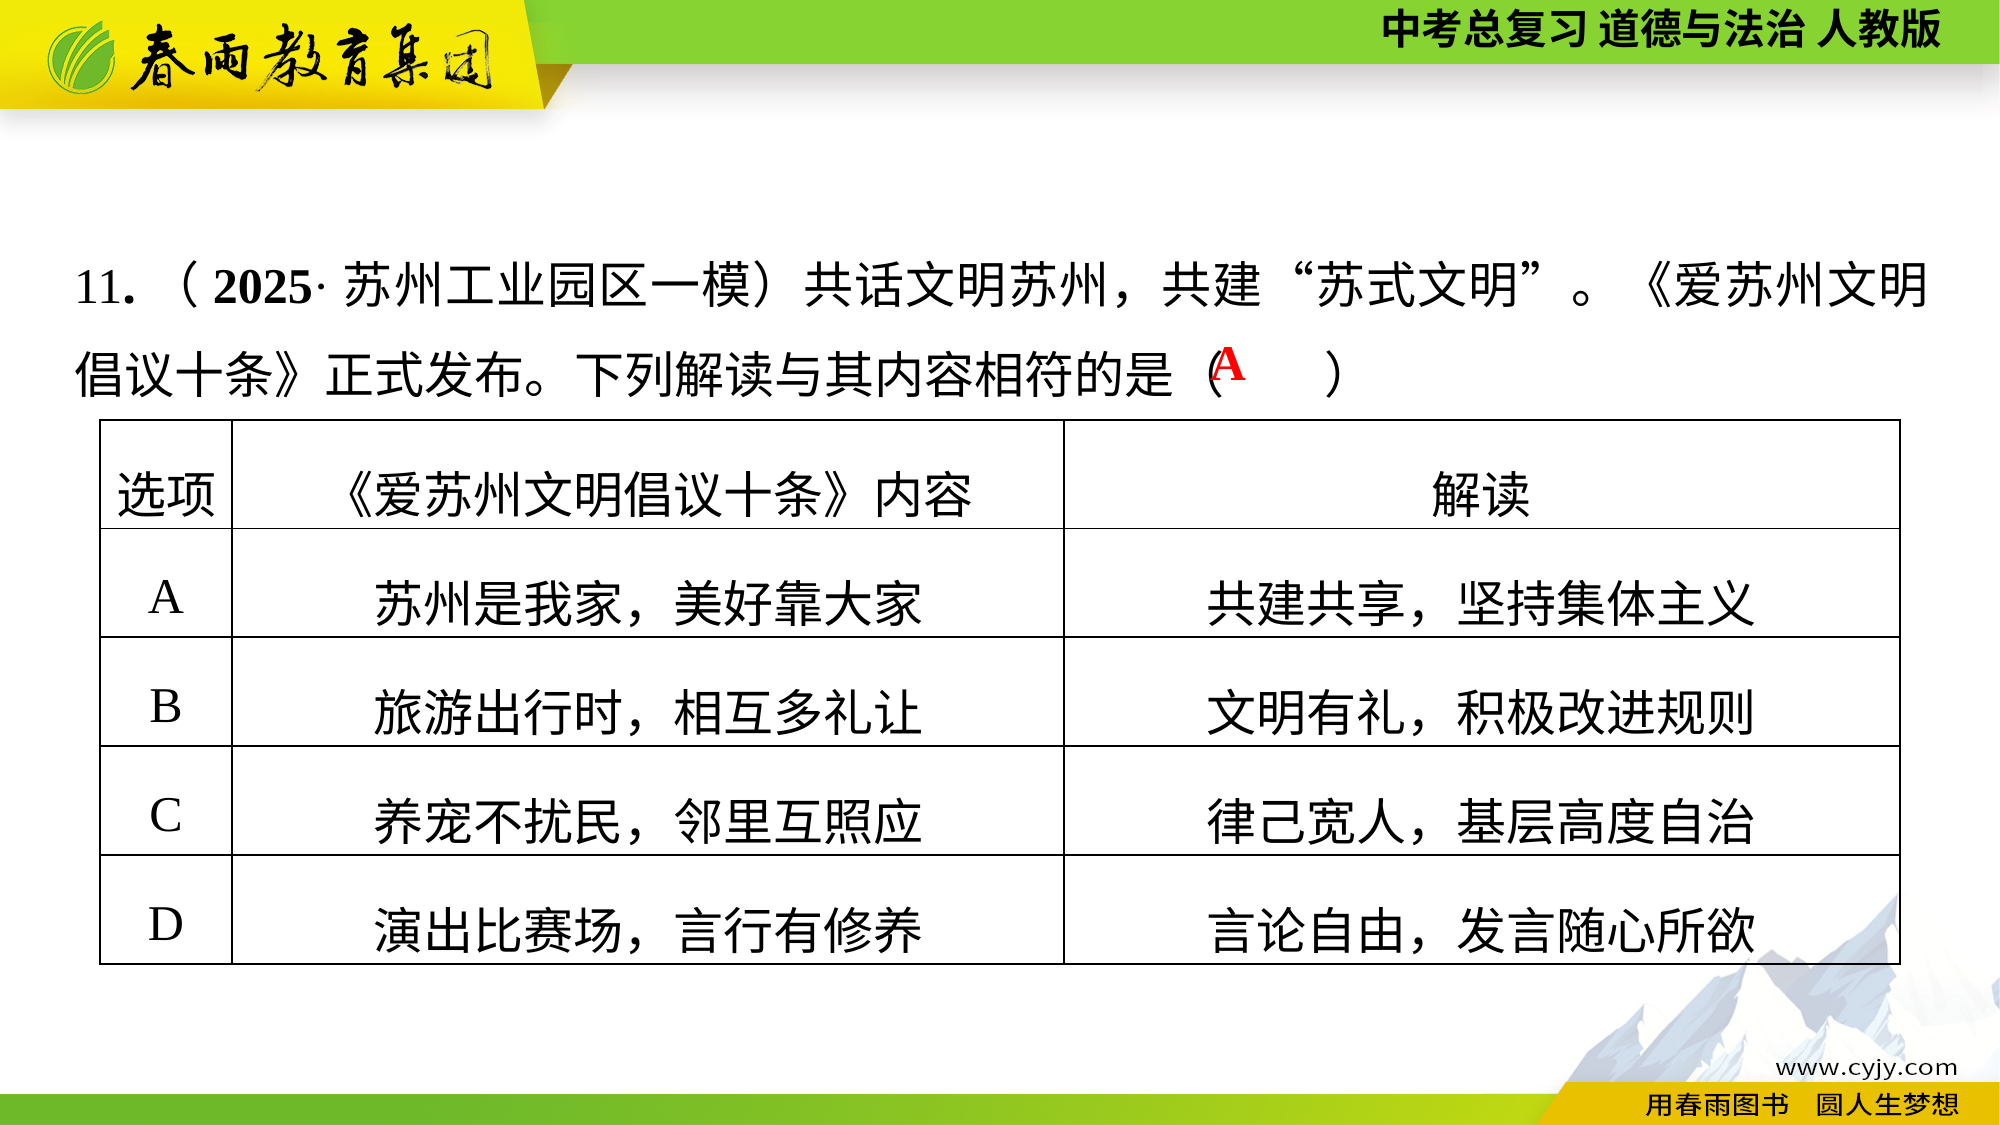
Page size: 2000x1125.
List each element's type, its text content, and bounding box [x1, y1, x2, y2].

table_cell 旅游出行时，相互多礼让 [233, 638, 1063, 745]
table_header 选项 [101, 421, 231, 528]
text_box A [1194, 323, 1261, 399]
table_cell A [101, 529, 231, 636]
table_header 《爱苏州文明倡议十条》内容 [233, 421, 1063, 528]
table_cell 文明有礼，积极改进规则 [1065, 638, 1899, 745]
picture [0, 0, 2000, 1125]
table_cell D [101, 856, 231, 963]
table_cell 律己宽人，基层高度自治 [1065, 747, 1899, 854]
table_cell 演出比赛场，言行有修养 [233, 856, 1063, 963]
list 11.（2025·苏州工业园区一模）共话文明苏州，共建“苏式文明”。《爱苏州文明倡议十条》正式发布。下列解读与其内容相符的是（ ） [59, 215, 1944, 402]
table_cell B [101, 638, 231, 745]
table_cell 言论自由，发言随心所欲 [1065, 856, 1899, 963]
table_header 解读 [1065, 421, 1899, 528]
table_cell 养宠不扰民，邻里互照应 [233, 747, 1063, 854]
table_cell 苏州是我家，美好靠大家 [233, 529, 1063, 636]
table_cell 共建共享，坚持集体主义 [1065, 529, 1899, 636]
table_cell C [101, 747, 231, 854]
